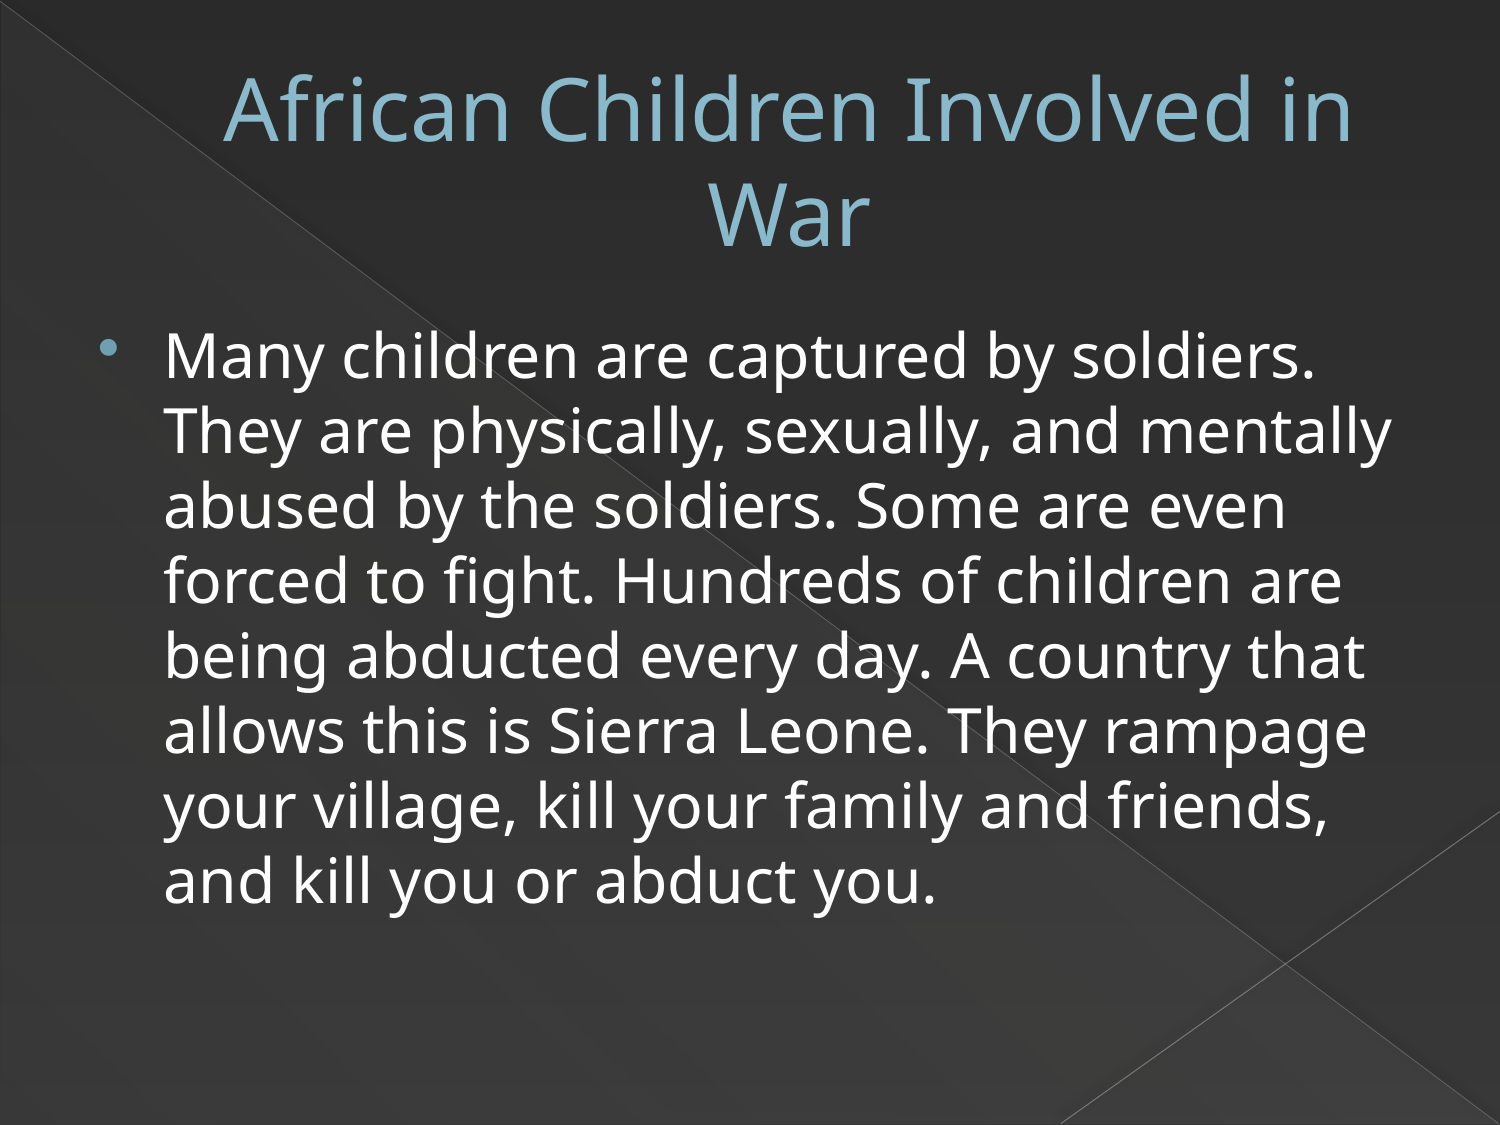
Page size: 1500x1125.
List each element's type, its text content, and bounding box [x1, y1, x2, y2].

list Many children are captured by soldiers. They are physically, sexually, and mentally abused by the soldiers. Some are even forced to fight. Hundreds of children are being abducted every day. A country that allows this is Sierra Leone. They rampage your village, kill your family and friends, and kill you or abduct you. [75, 308, 1425, 1059]
title African Children Involved in War [75, 43, 1425, 274]
